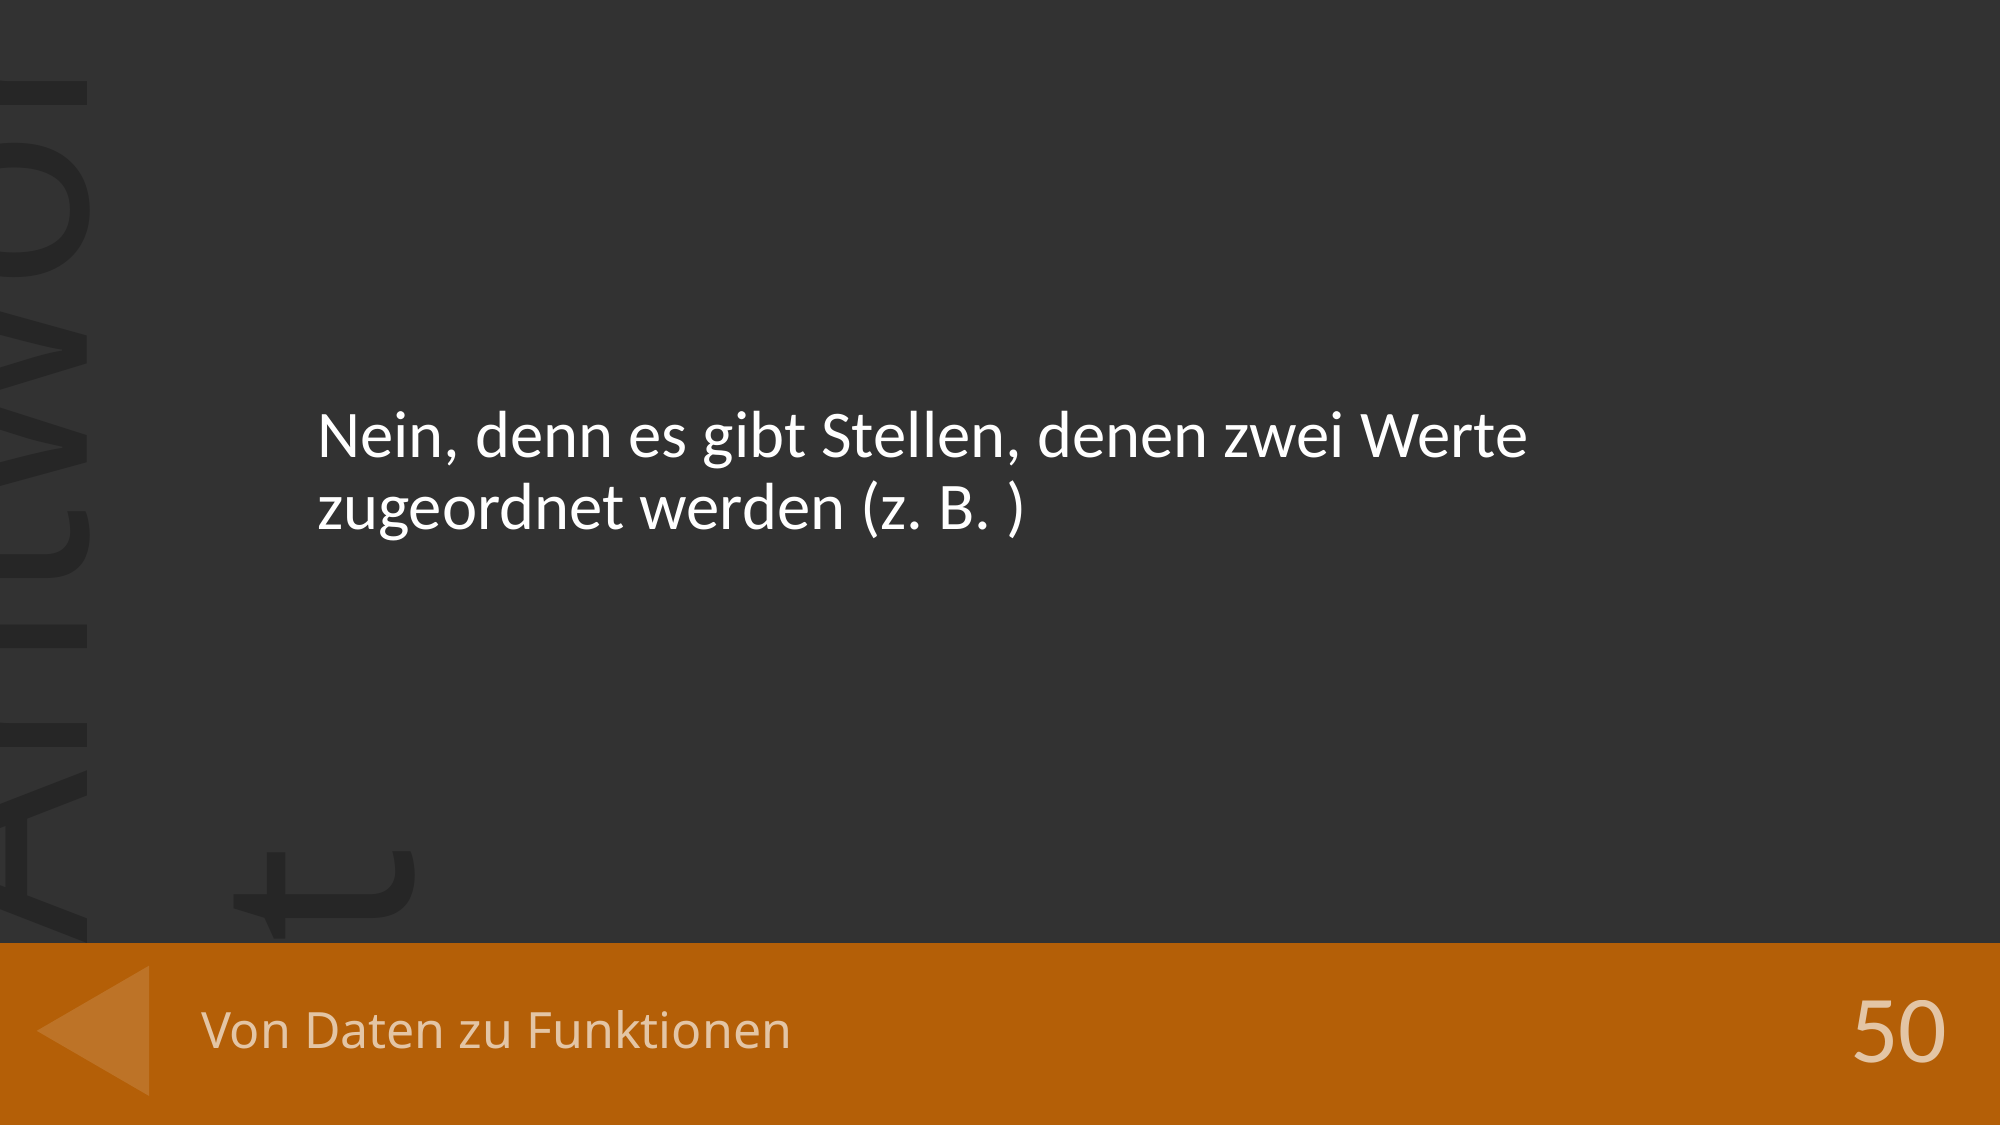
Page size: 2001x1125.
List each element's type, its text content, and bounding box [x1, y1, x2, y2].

title Von Daten zu Funktionen [185, 967, 1494, 1097]
list 50 [1494, 967, 1963, 1097]
